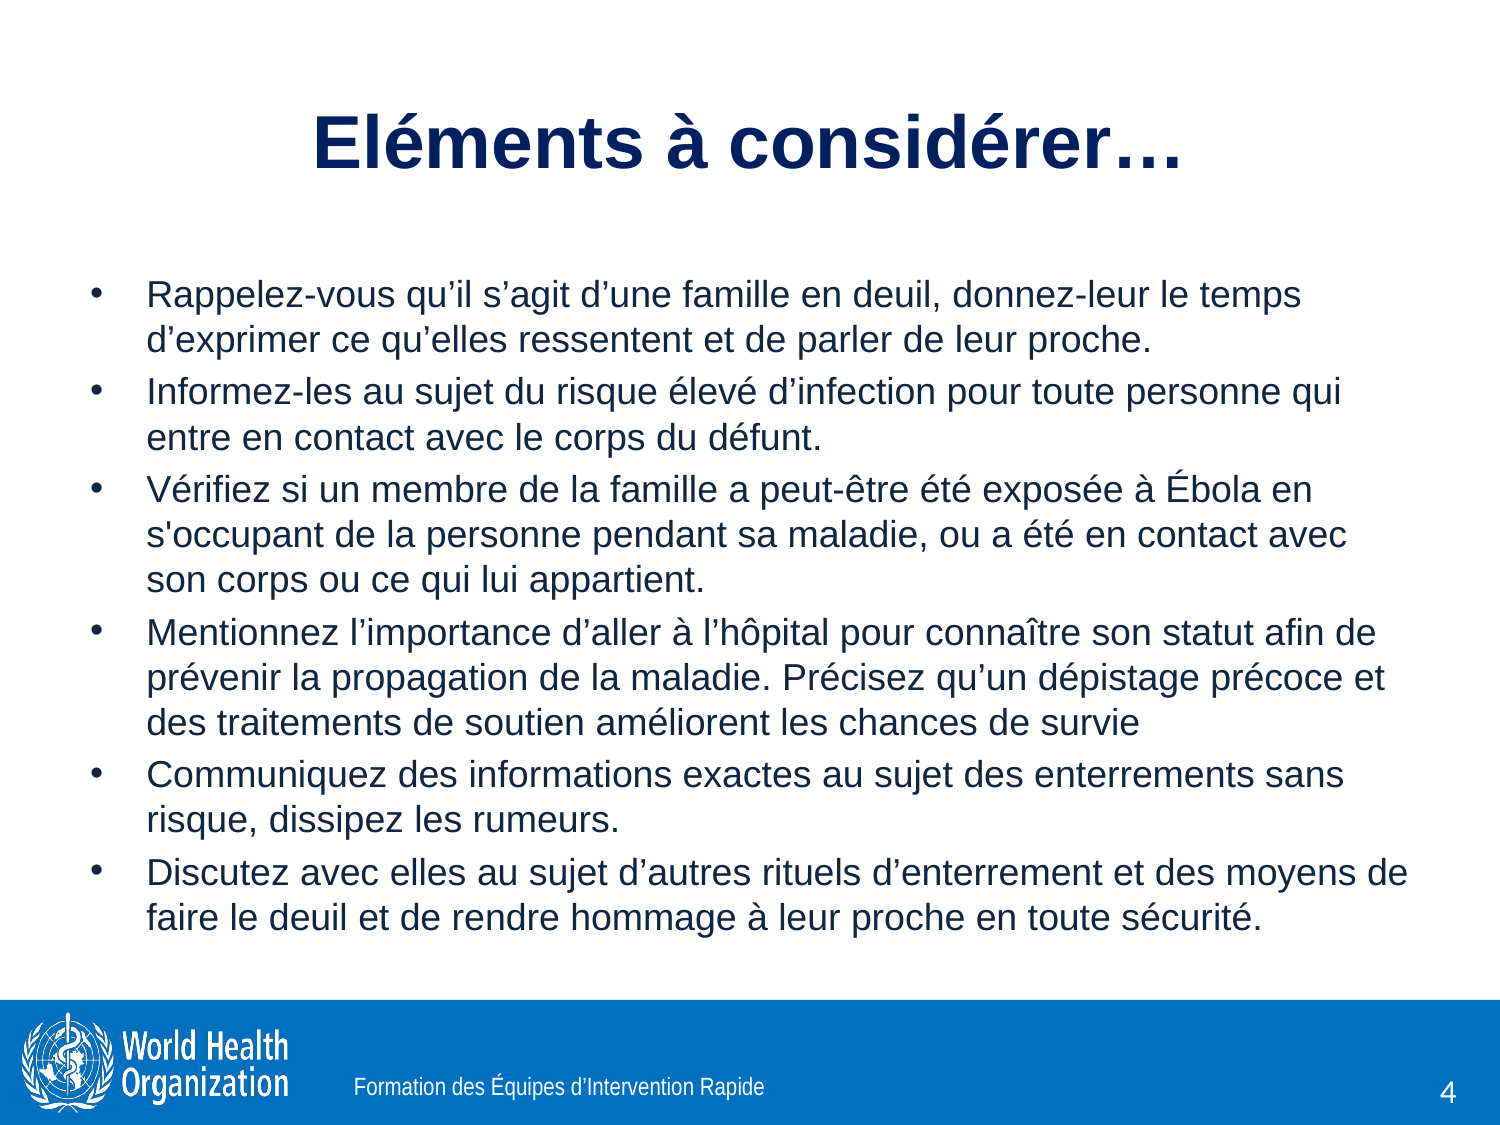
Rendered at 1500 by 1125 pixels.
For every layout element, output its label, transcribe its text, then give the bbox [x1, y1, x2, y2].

list Rappelez-vous qu’il s’agit d’une famille en deuil, donnez-leur le temps d’exprimer ce qu’elles ressentent et de parler de leur proche. Informez-les au sujet du risque élevé d’infection pour toute personne qui entre en contact avec le corps du défunt. Vérifiez si un membre de la famille a peut-être été exposée à Ébola en s'occupant de la personne pendant sa maladie, ou a été en contact avec son corps ou ce qui lui appartient. Mentionnez l’importance d’aller à l’hôpital pour connaître son statut afin de prévenir la propagation de la maladie. Précisez qu’un dépistage précoce et des traitements de soutien améliorent les chances de survie Communiquez des informations exactes au sujet des enterrements sans risque, dissipez les rumeurs. Discutez avec elles au sujet d’autres rituels d’enterrement et des moyens de faire le deuil et de rendre hommage à leur proche en toute sécurité. [75, 262, 1425, 1005]
title Eléments à considérer… [75, 45, 1425, 233]
picture [21, 1012, 288, 1113]
